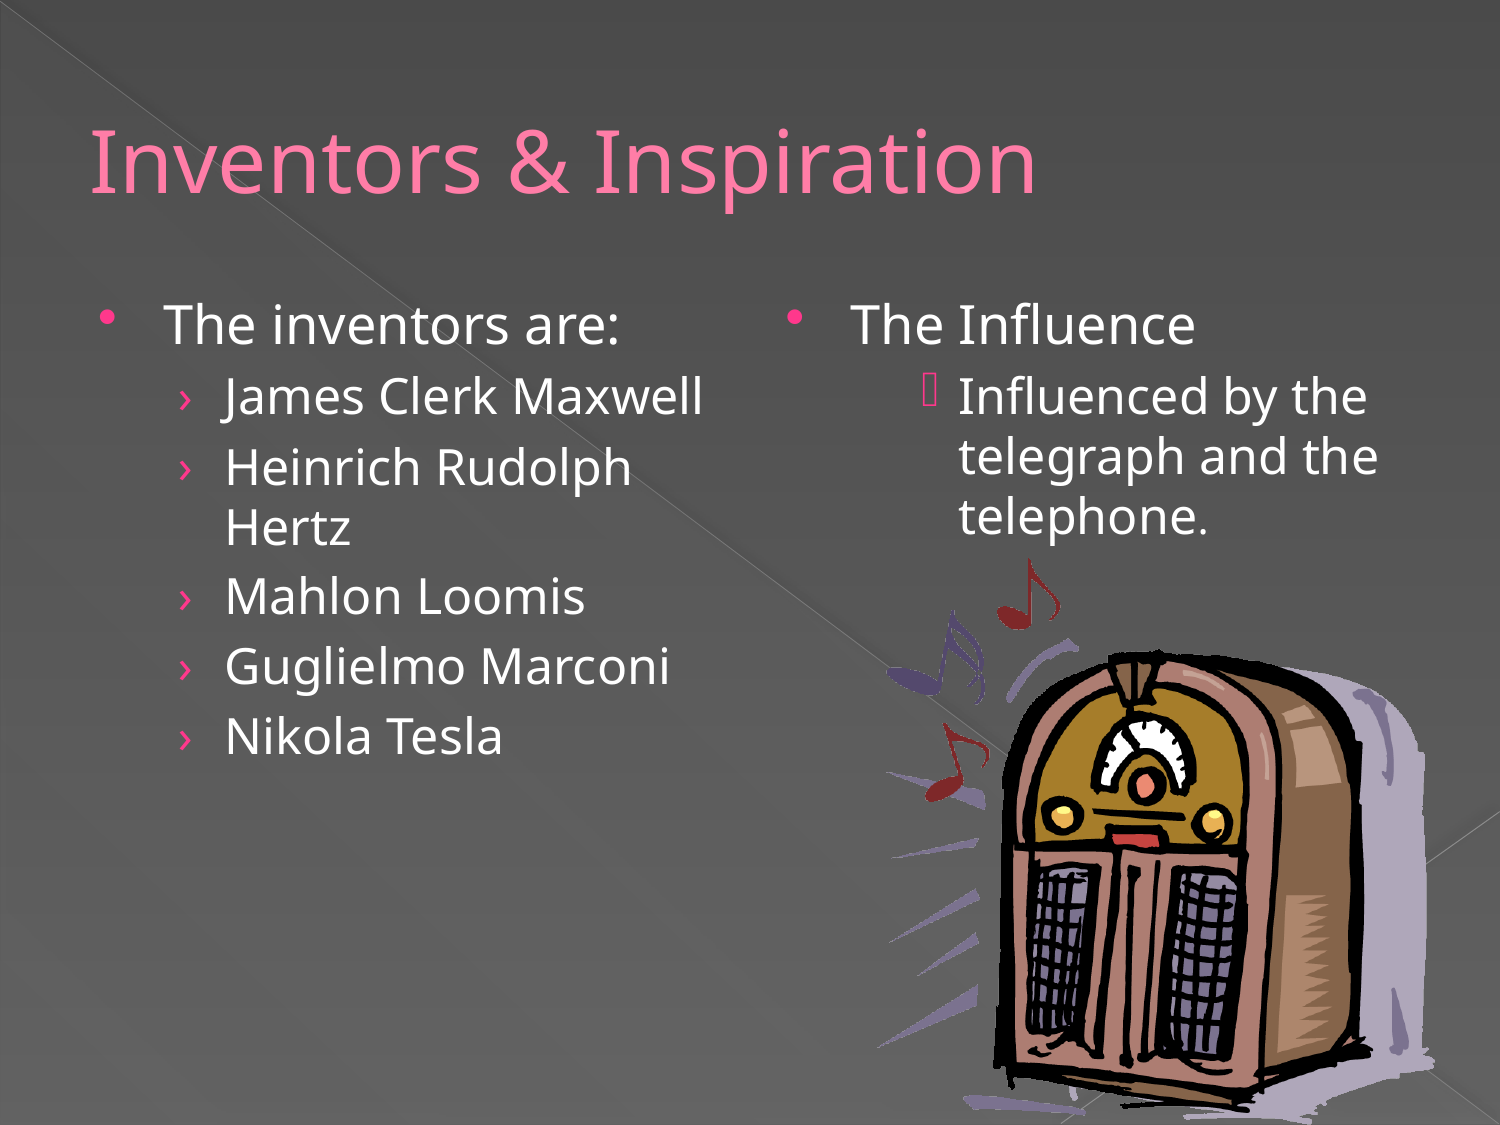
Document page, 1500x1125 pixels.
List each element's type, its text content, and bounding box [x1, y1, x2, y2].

picture [874, 558, 1435, 1125]
list The inventors are: James Clerk Maxwell Heinrich Rudolph Hertz Mahlon Loomis Guglielmo Marconi Nikola Tesla [75, 282, 738, 1025]
list The Influence Influenced by the telegraph and the telephone. [762, 282, 1425, 1025]
title Inventors & Inspiration [75, 43, 1425, 274]
